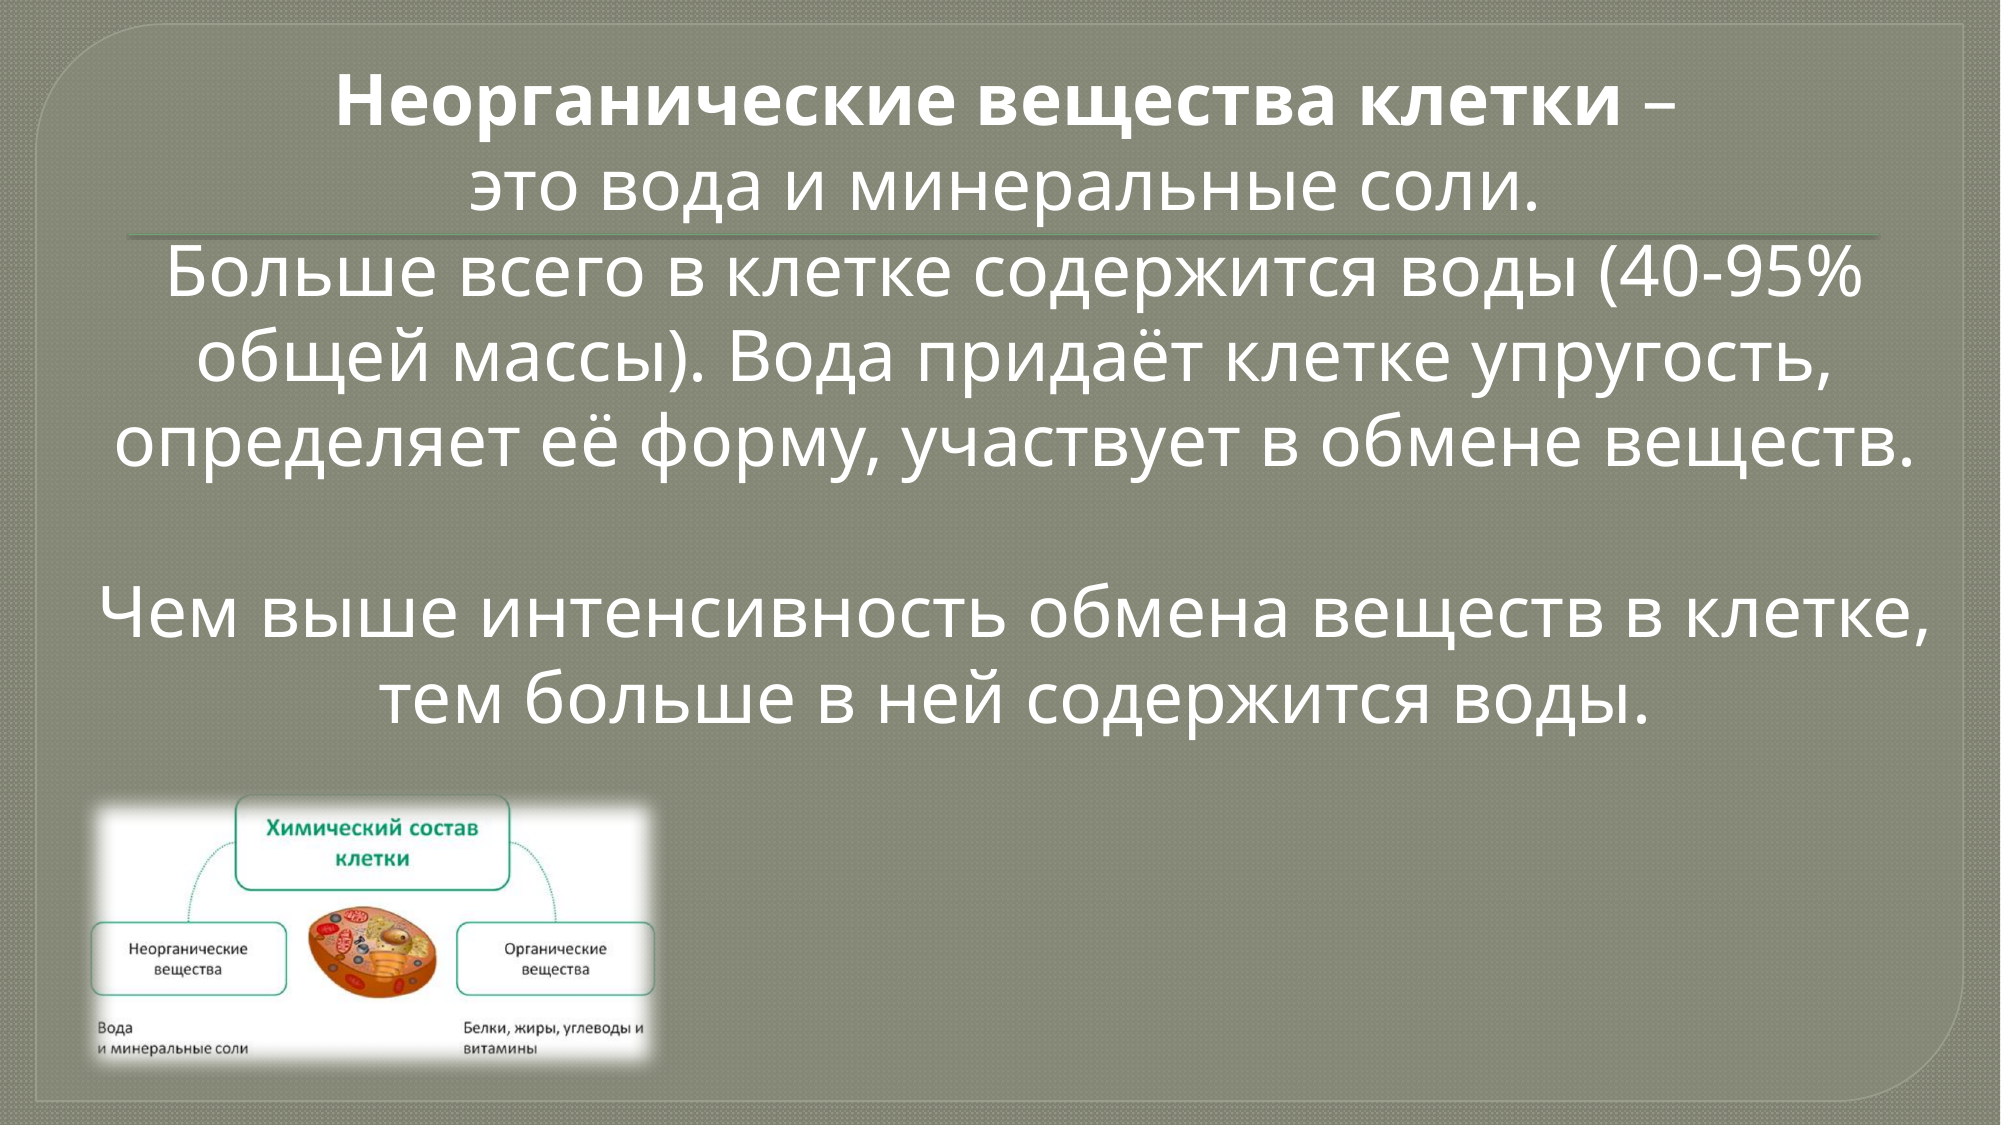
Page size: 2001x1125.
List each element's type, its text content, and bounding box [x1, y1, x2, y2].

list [77, 787, 670, 1079]
list Неорганические вещества клетки – это вода и минеральные соли. Больше всего в клетке содержится воды (40-95% общей массы). Вода придаёт клетке упругость, определяет её форму, участвует в обмене веществ. Чем выше интенсивность обмена веществ в клетке, тем больше в ней содержится воды. [78, 46, 1953, 797]
